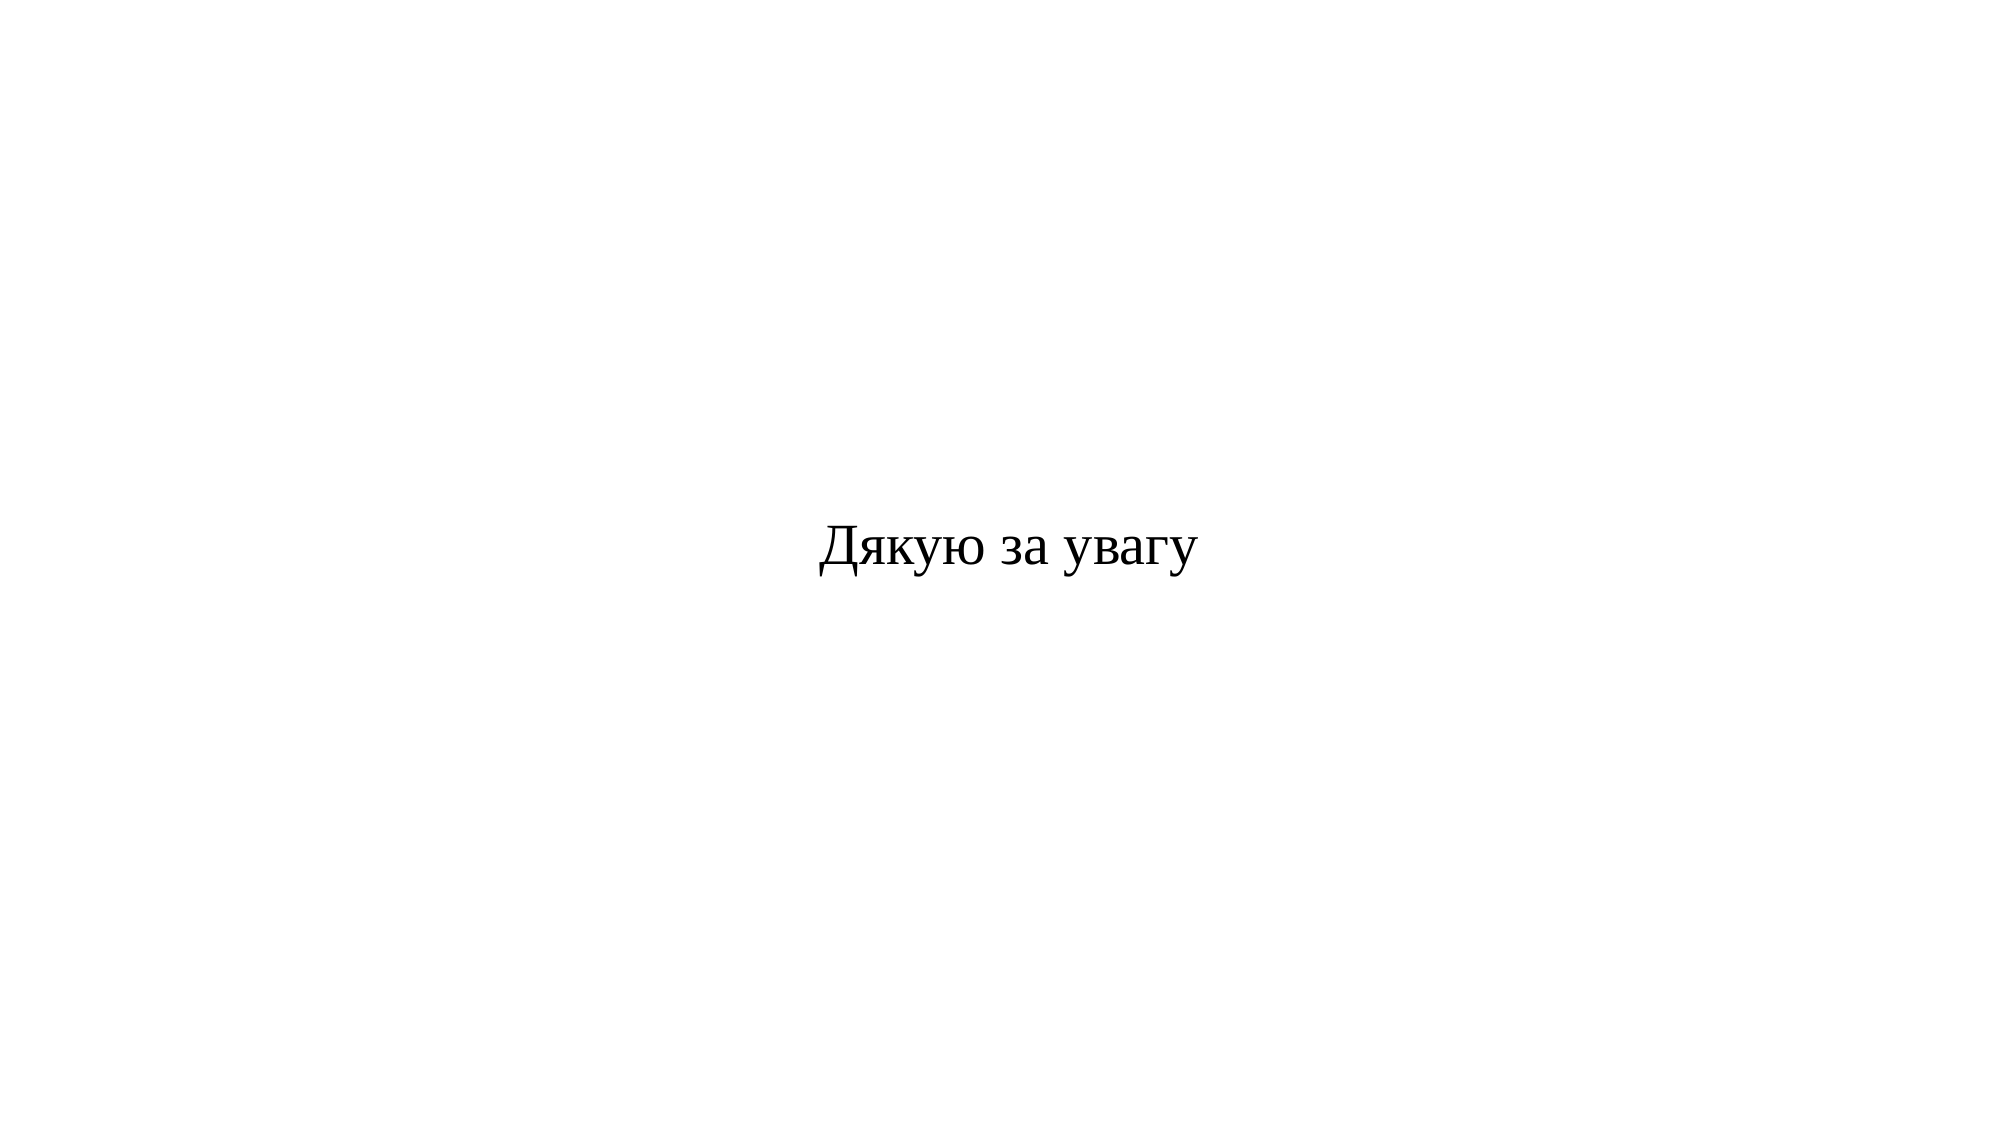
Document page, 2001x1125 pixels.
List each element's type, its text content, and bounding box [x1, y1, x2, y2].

text_box Дякую за увагу [804, 498, 1215, 584]
